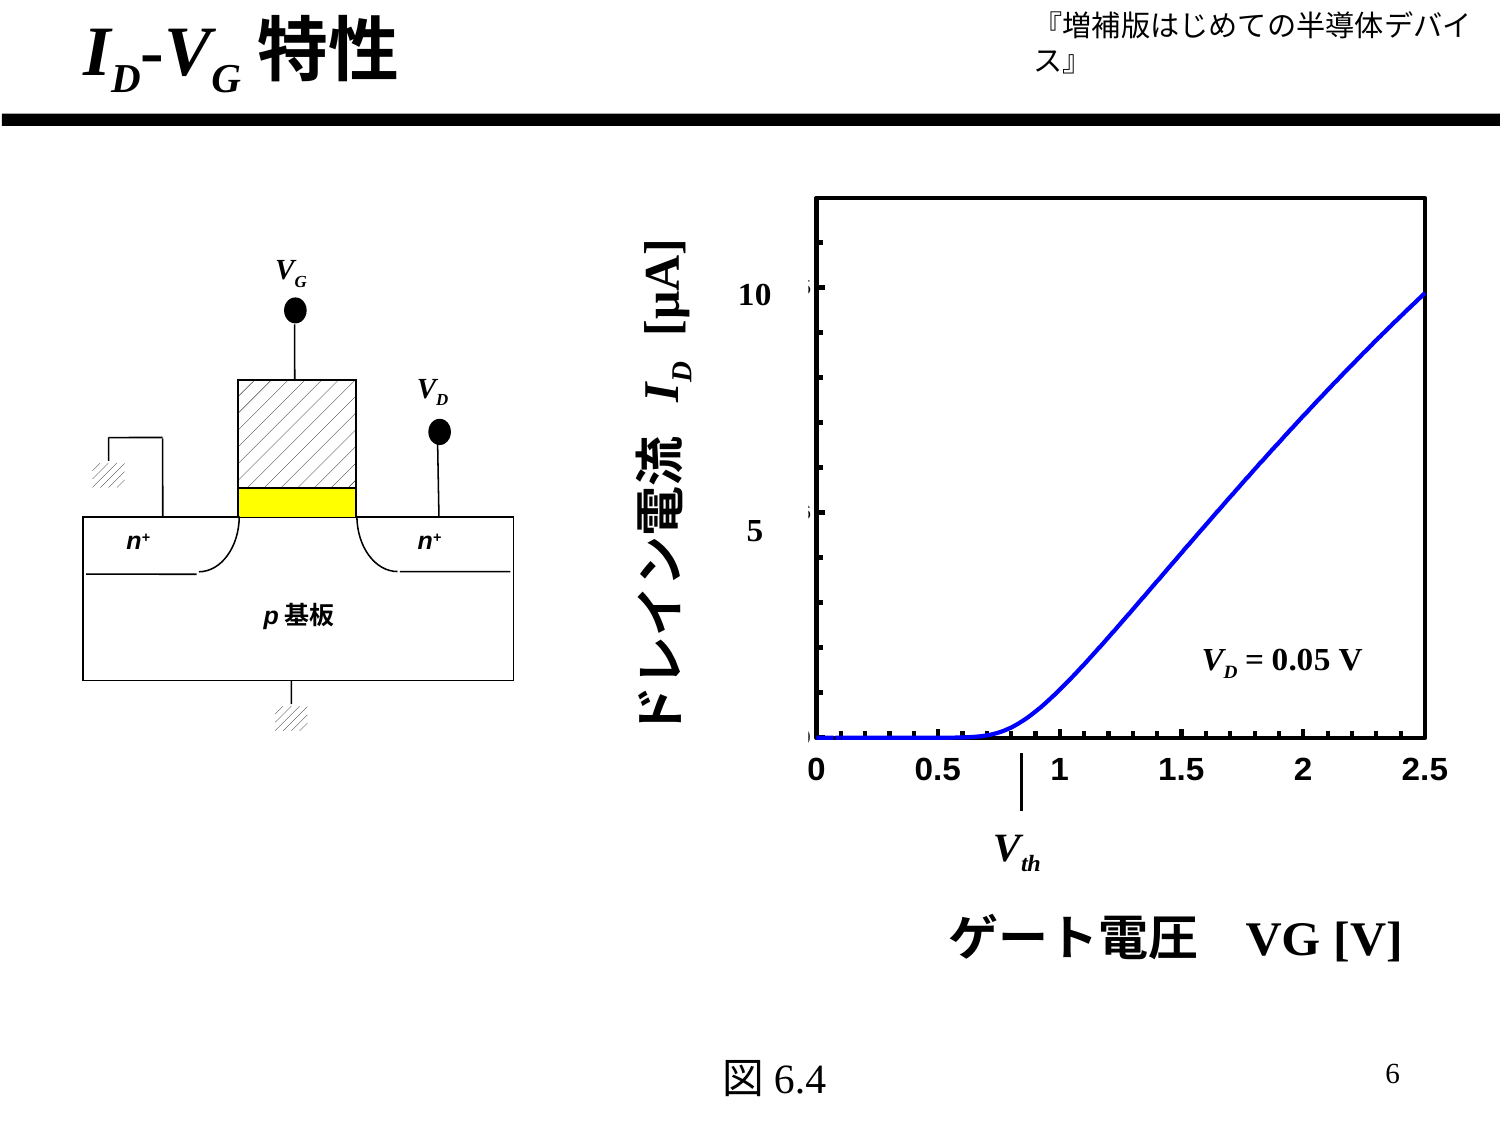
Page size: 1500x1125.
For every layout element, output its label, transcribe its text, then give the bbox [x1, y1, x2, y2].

title ID-VG特性 [83, 31, 1459, 101]
text_box 図6.4 [707, 1044, 842, 1110]
chart [530, 164, 1500, 984]
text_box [82, 243, 514, 732]
